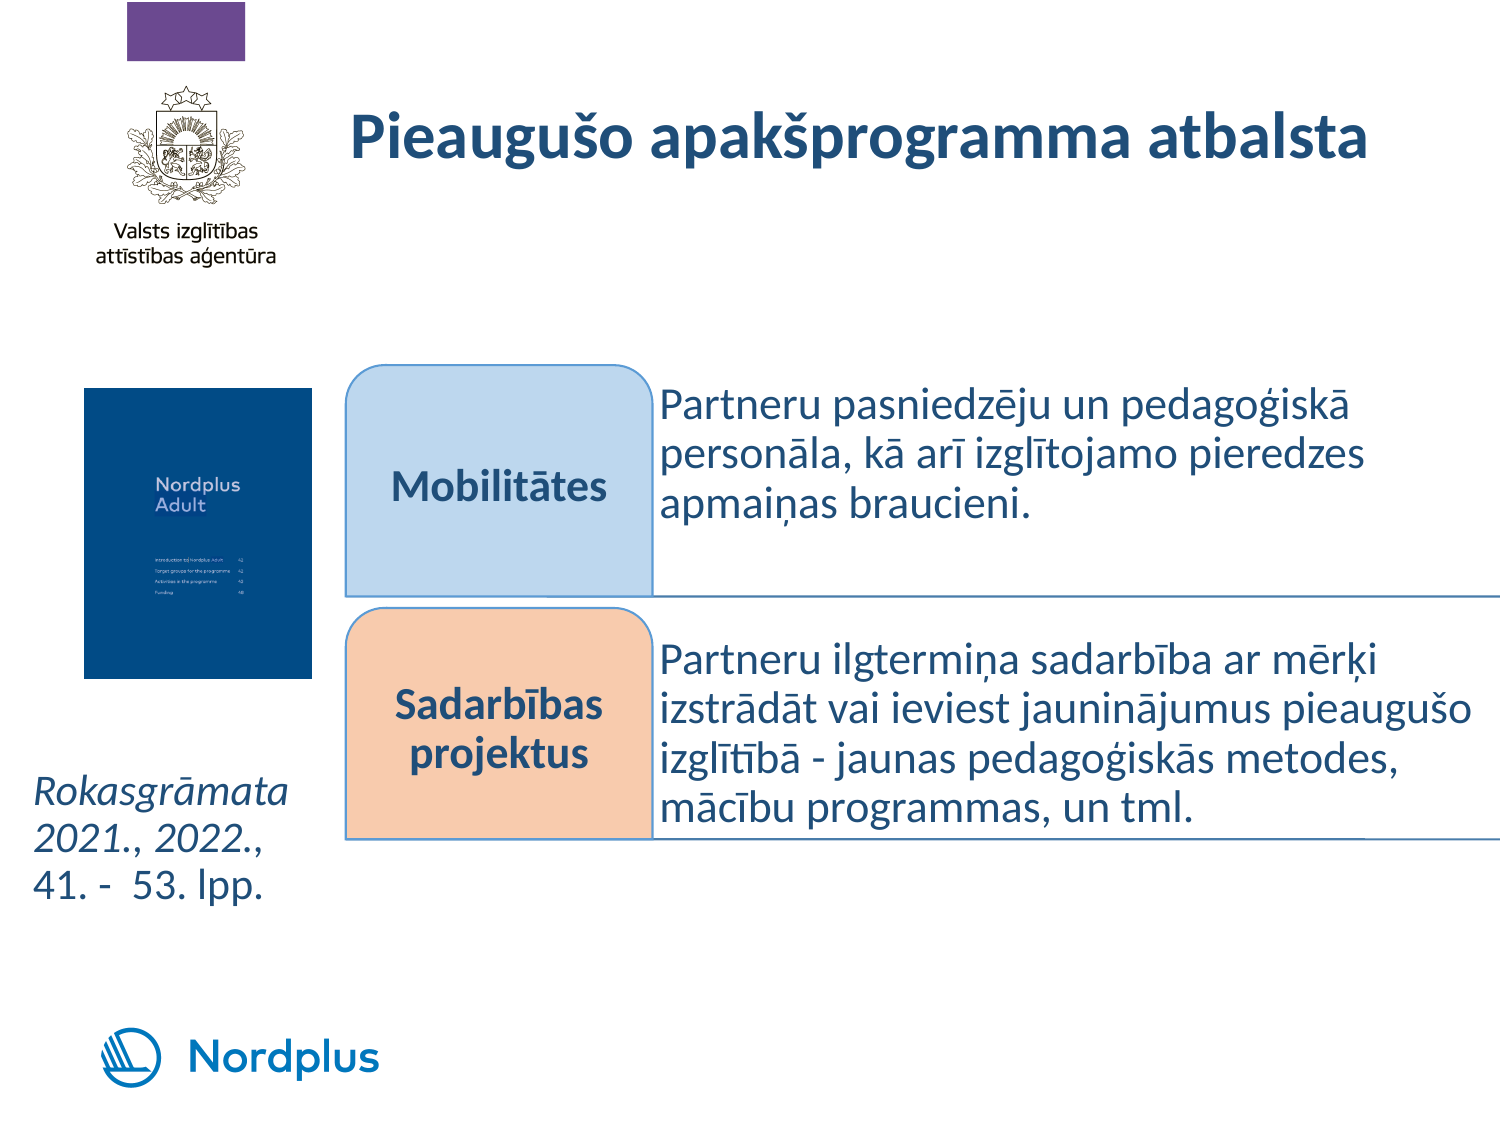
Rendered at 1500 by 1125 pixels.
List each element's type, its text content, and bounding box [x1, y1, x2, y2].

title Pieaugušo apakšprogramma atbalsta [324, 59, 1397, 215]
text_box Rokasgrāmata 2021., 2022., 41. - 53. lpp. [18, 759, 345, 928]
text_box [345, 254, 1500, 950]
picture [0, 0, 1500, 1125]
